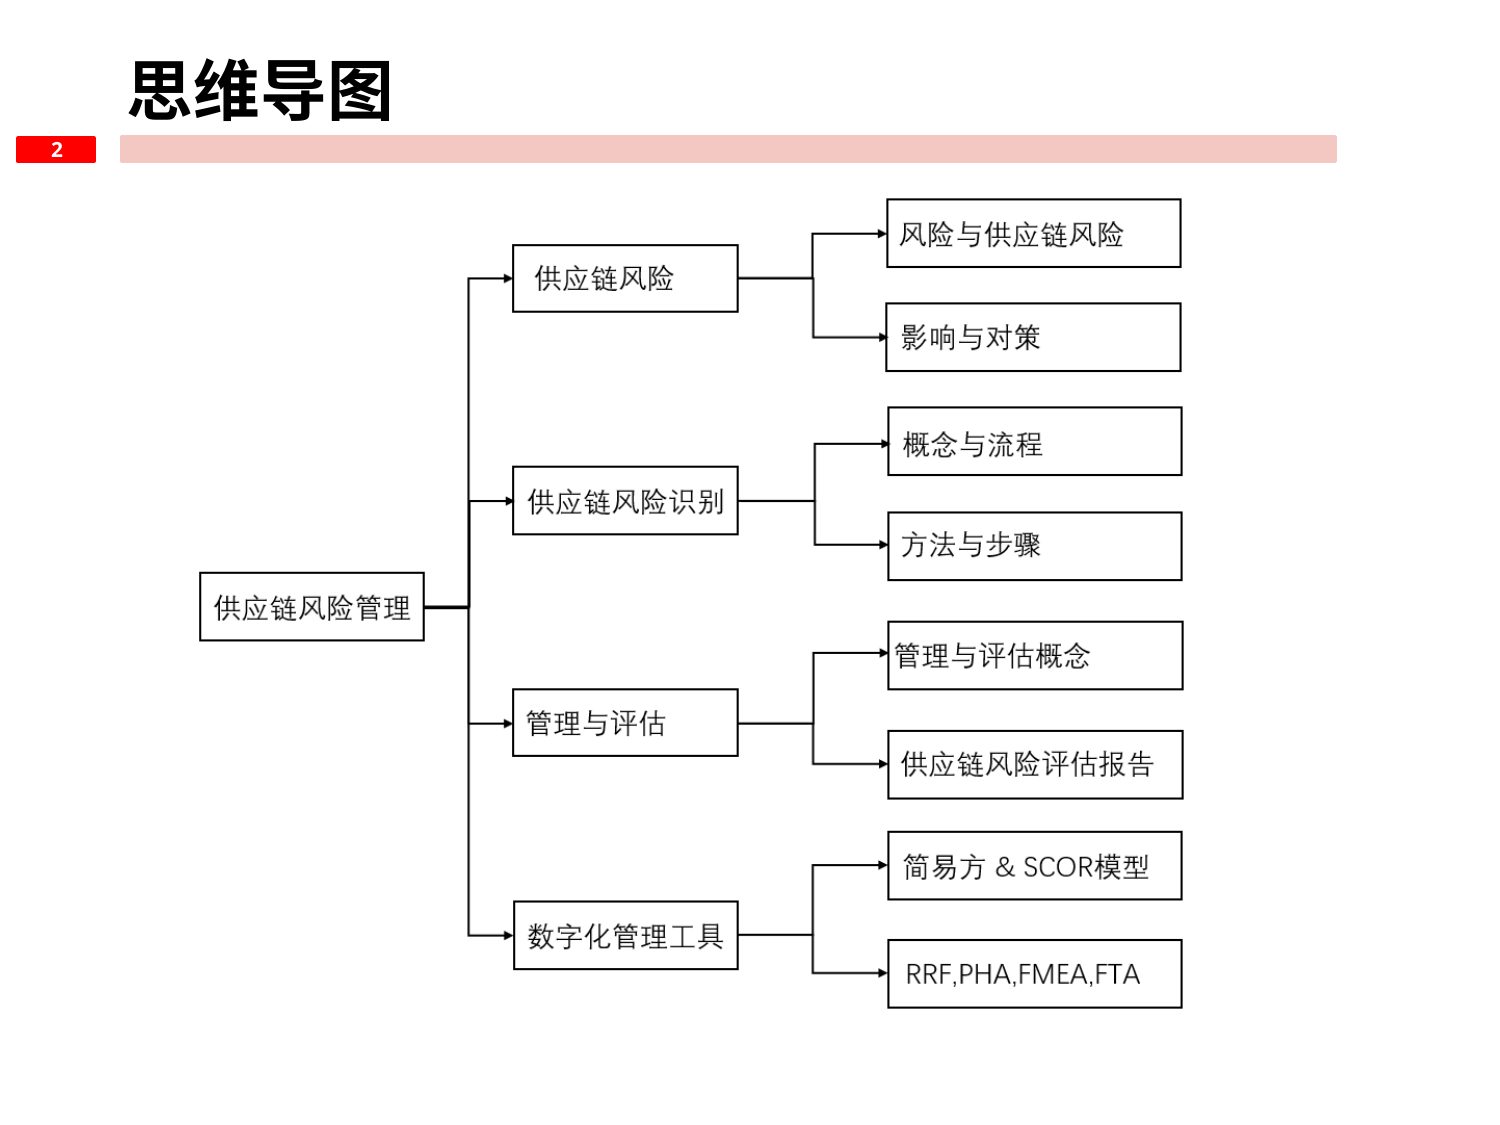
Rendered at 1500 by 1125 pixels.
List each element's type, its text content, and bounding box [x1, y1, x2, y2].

text_box 思维导图 [80, 41, 409, 137]
picture [194, 189, 1193, 1018]
text_box 2 [17, 129, 97, 189]
